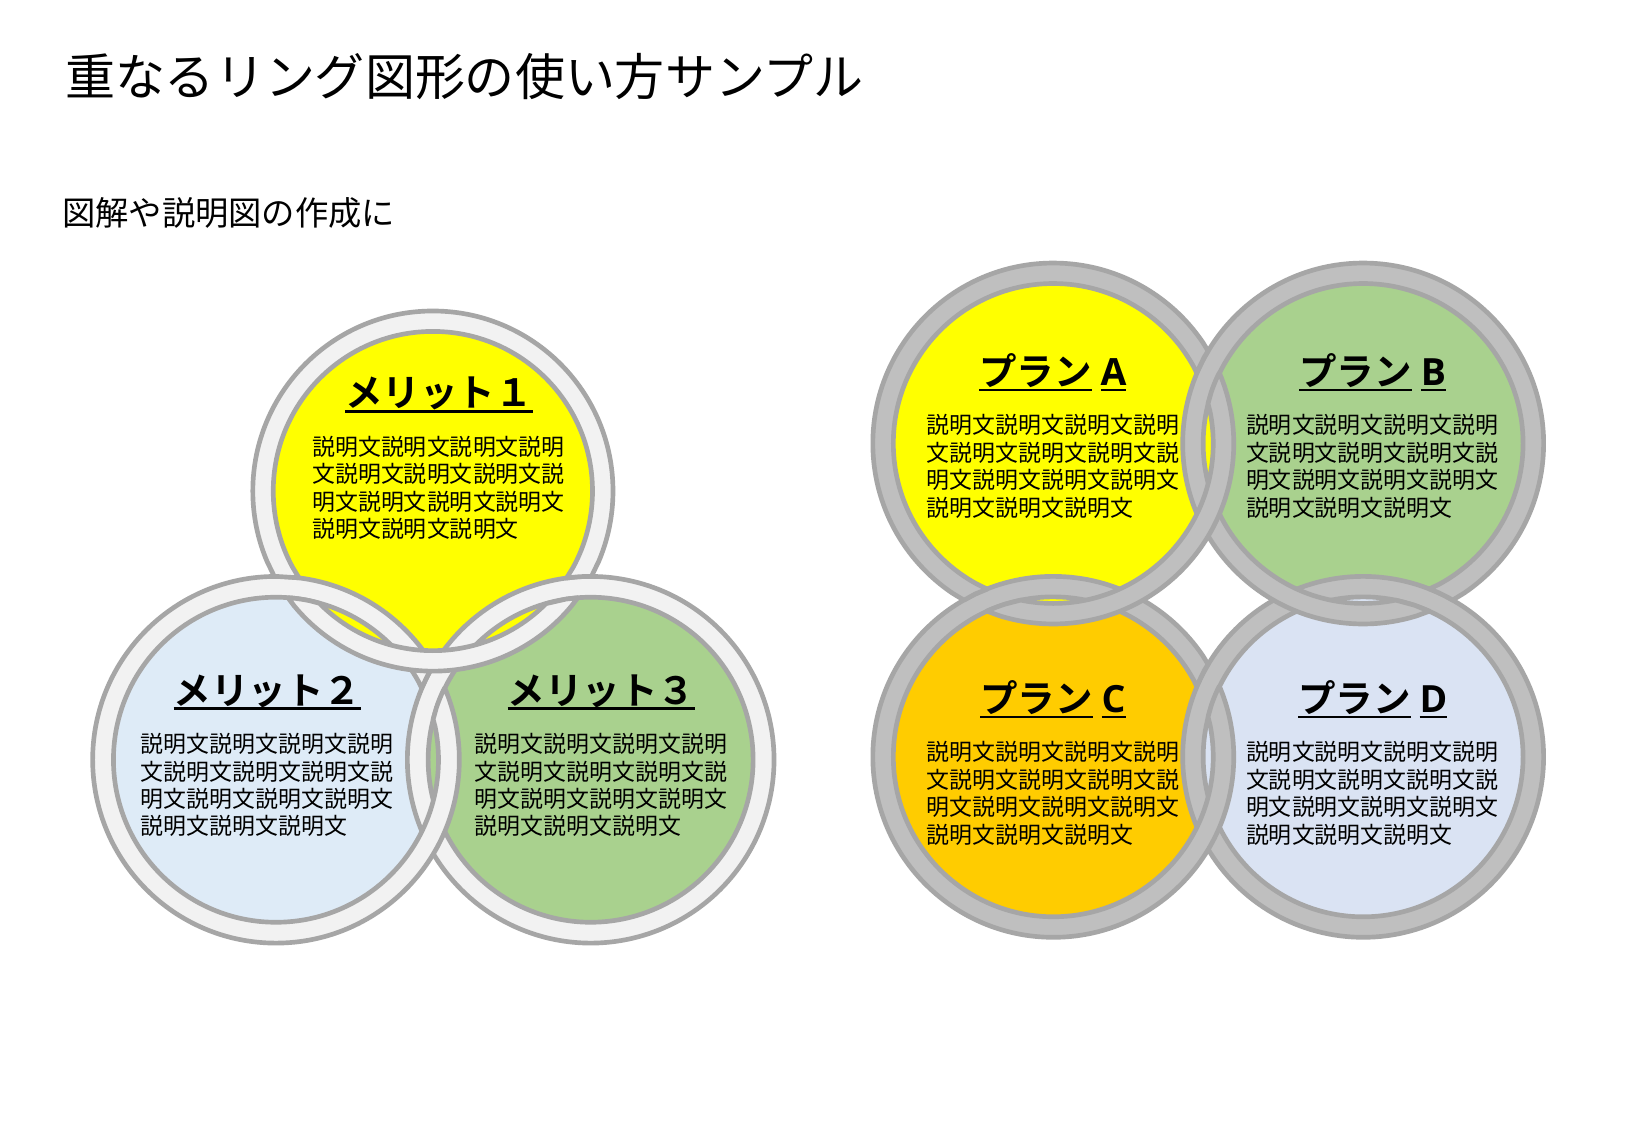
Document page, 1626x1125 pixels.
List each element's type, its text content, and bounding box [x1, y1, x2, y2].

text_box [872, 263, 1544, 938]
text_box 図解や説明図の作成に [47, 184, 410, 240]
text_box 重なるリング図形の使い方サンプル [50, 38, 879, 113]
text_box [92, 310, 774, 944]
